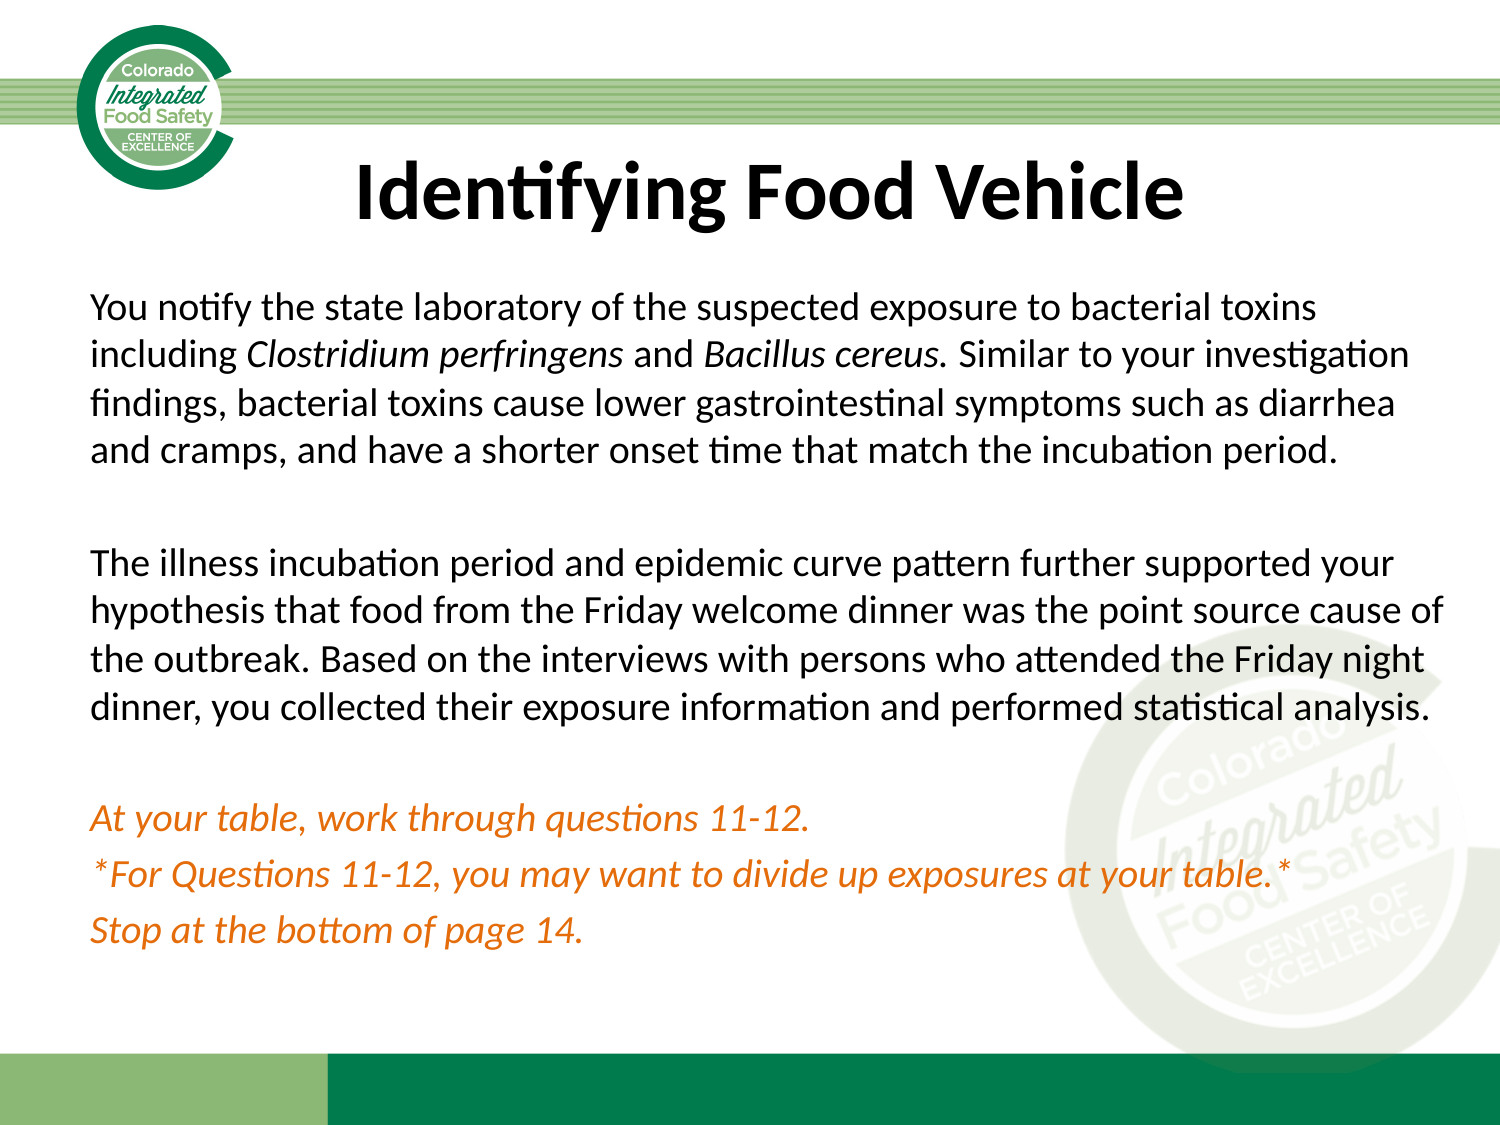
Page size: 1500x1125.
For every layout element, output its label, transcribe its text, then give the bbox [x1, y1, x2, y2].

title Identifying Food Vehicle [75, 100, 1466, 272]
list You notify the state laboratory of the suspected exposure to bacterial toxins including Clostridium perfringens and Bacillus cereus. Similar to your investigation findings, bacterial toxins cause lower gastrointestinal symptoms such as diarrhea and cramps, and have a shorter onset time that match the incubation period. The illness incubation period and epidemic curve pattern further supported your hypothesis that food from the Friday welcome dinner was the point source cause of the outbreak. Based on the interviews with persons who attended the Friday night dinner, you collected their exposure information and performed statistical analysis. At your table, work through questions 11-12. *For Questions 11-12, you may want to divide up exposures at your table.* Stop at the bottom of page 14. [75, 272, 1466, 1001]
picture [0, 25, 1500, 1125]
